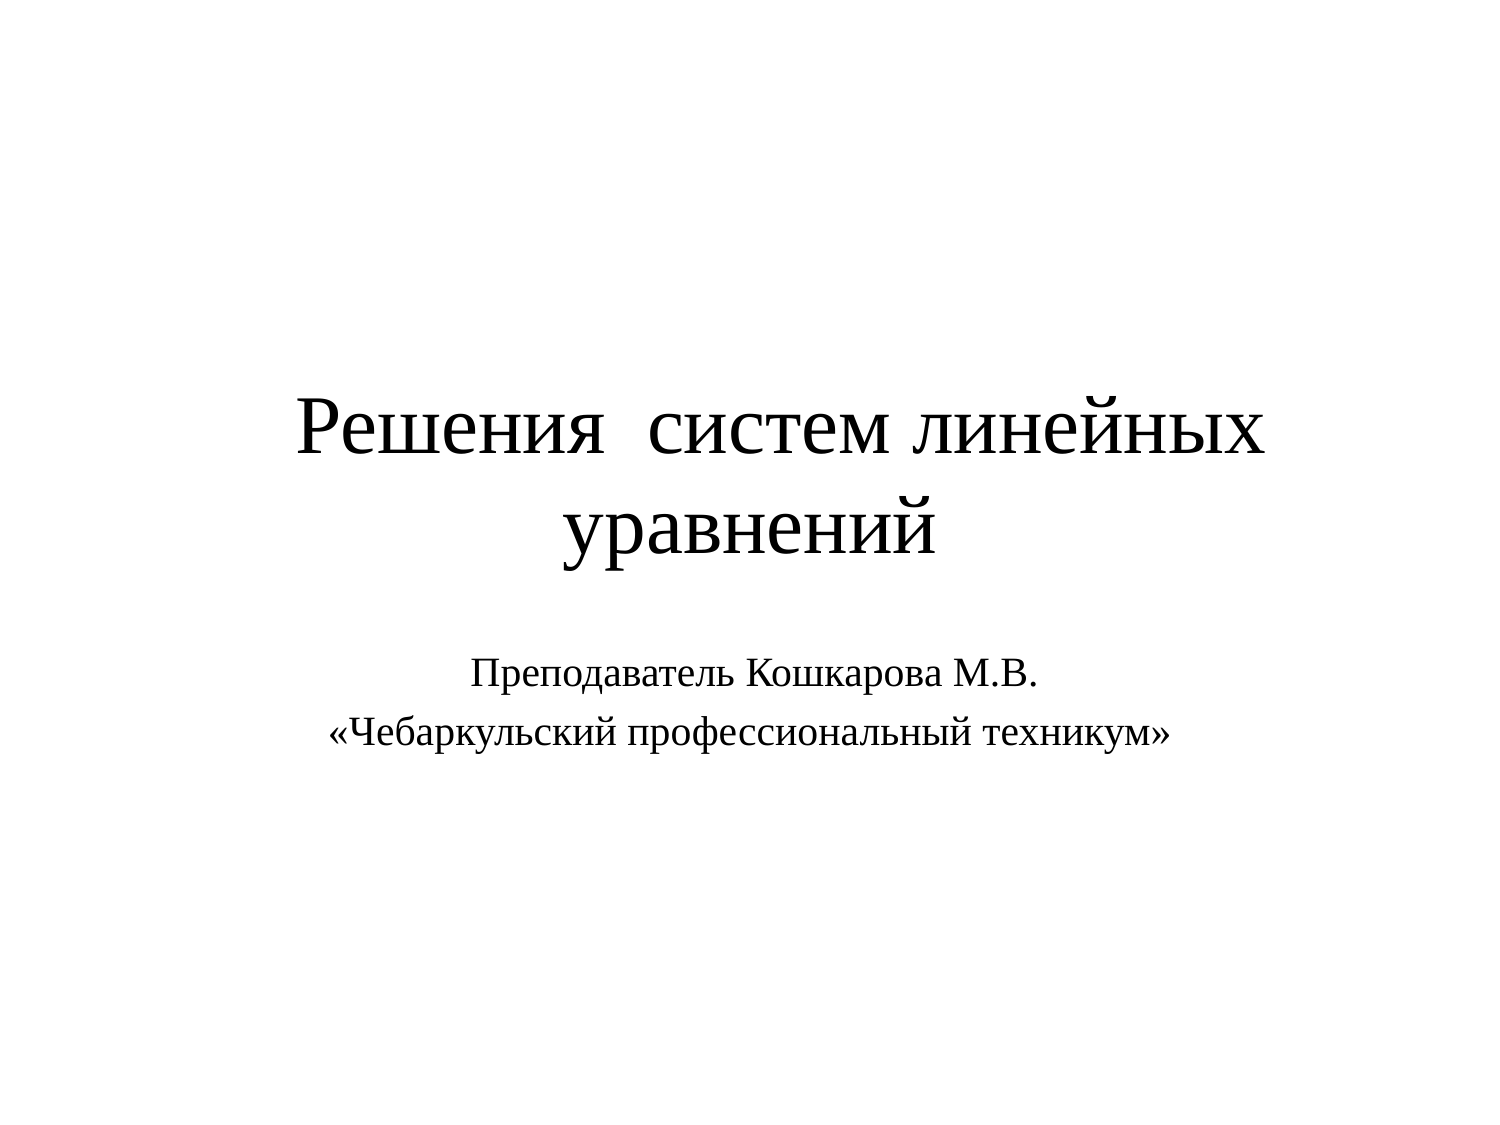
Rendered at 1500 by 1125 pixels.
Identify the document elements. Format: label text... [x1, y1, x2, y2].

subtitle Преподаватель Кошкарова М.В. «Чебаркульский профессиональный техникум» [225, 637, 1275, 925]
title Решения систем линейных уравнений [112, 349, 1388, 591]
